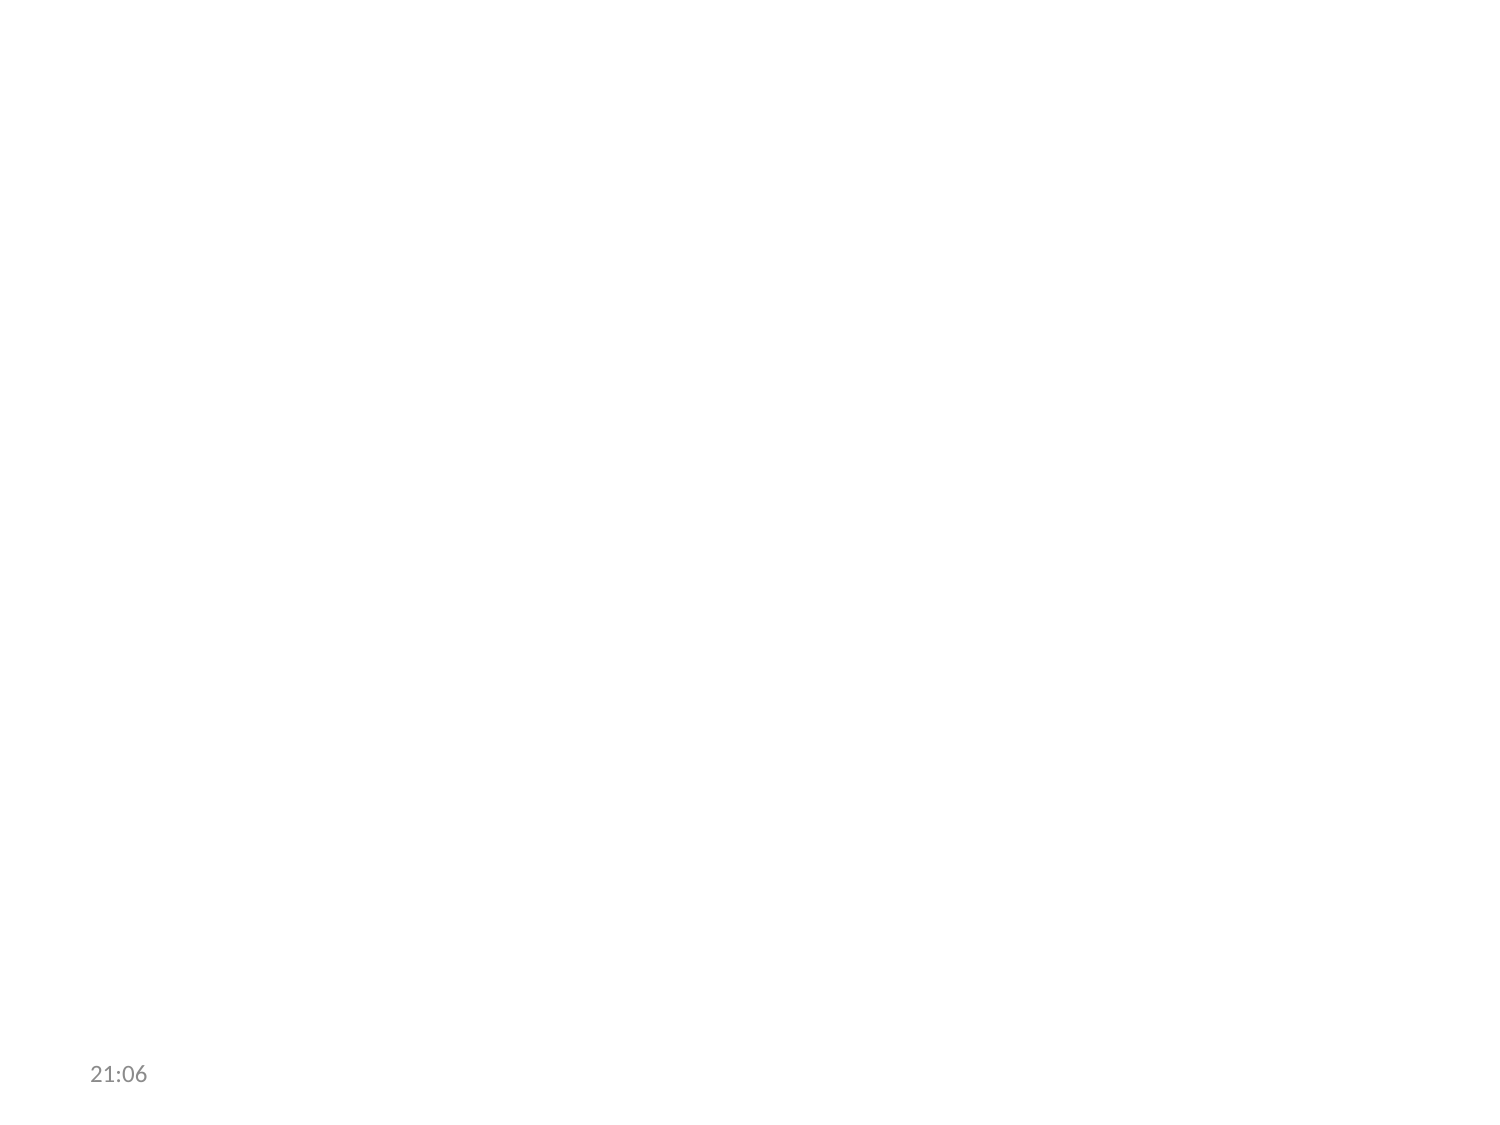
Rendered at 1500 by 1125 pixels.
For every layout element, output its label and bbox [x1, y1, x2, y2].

slide_number [75, 1042, 425, 1103]
